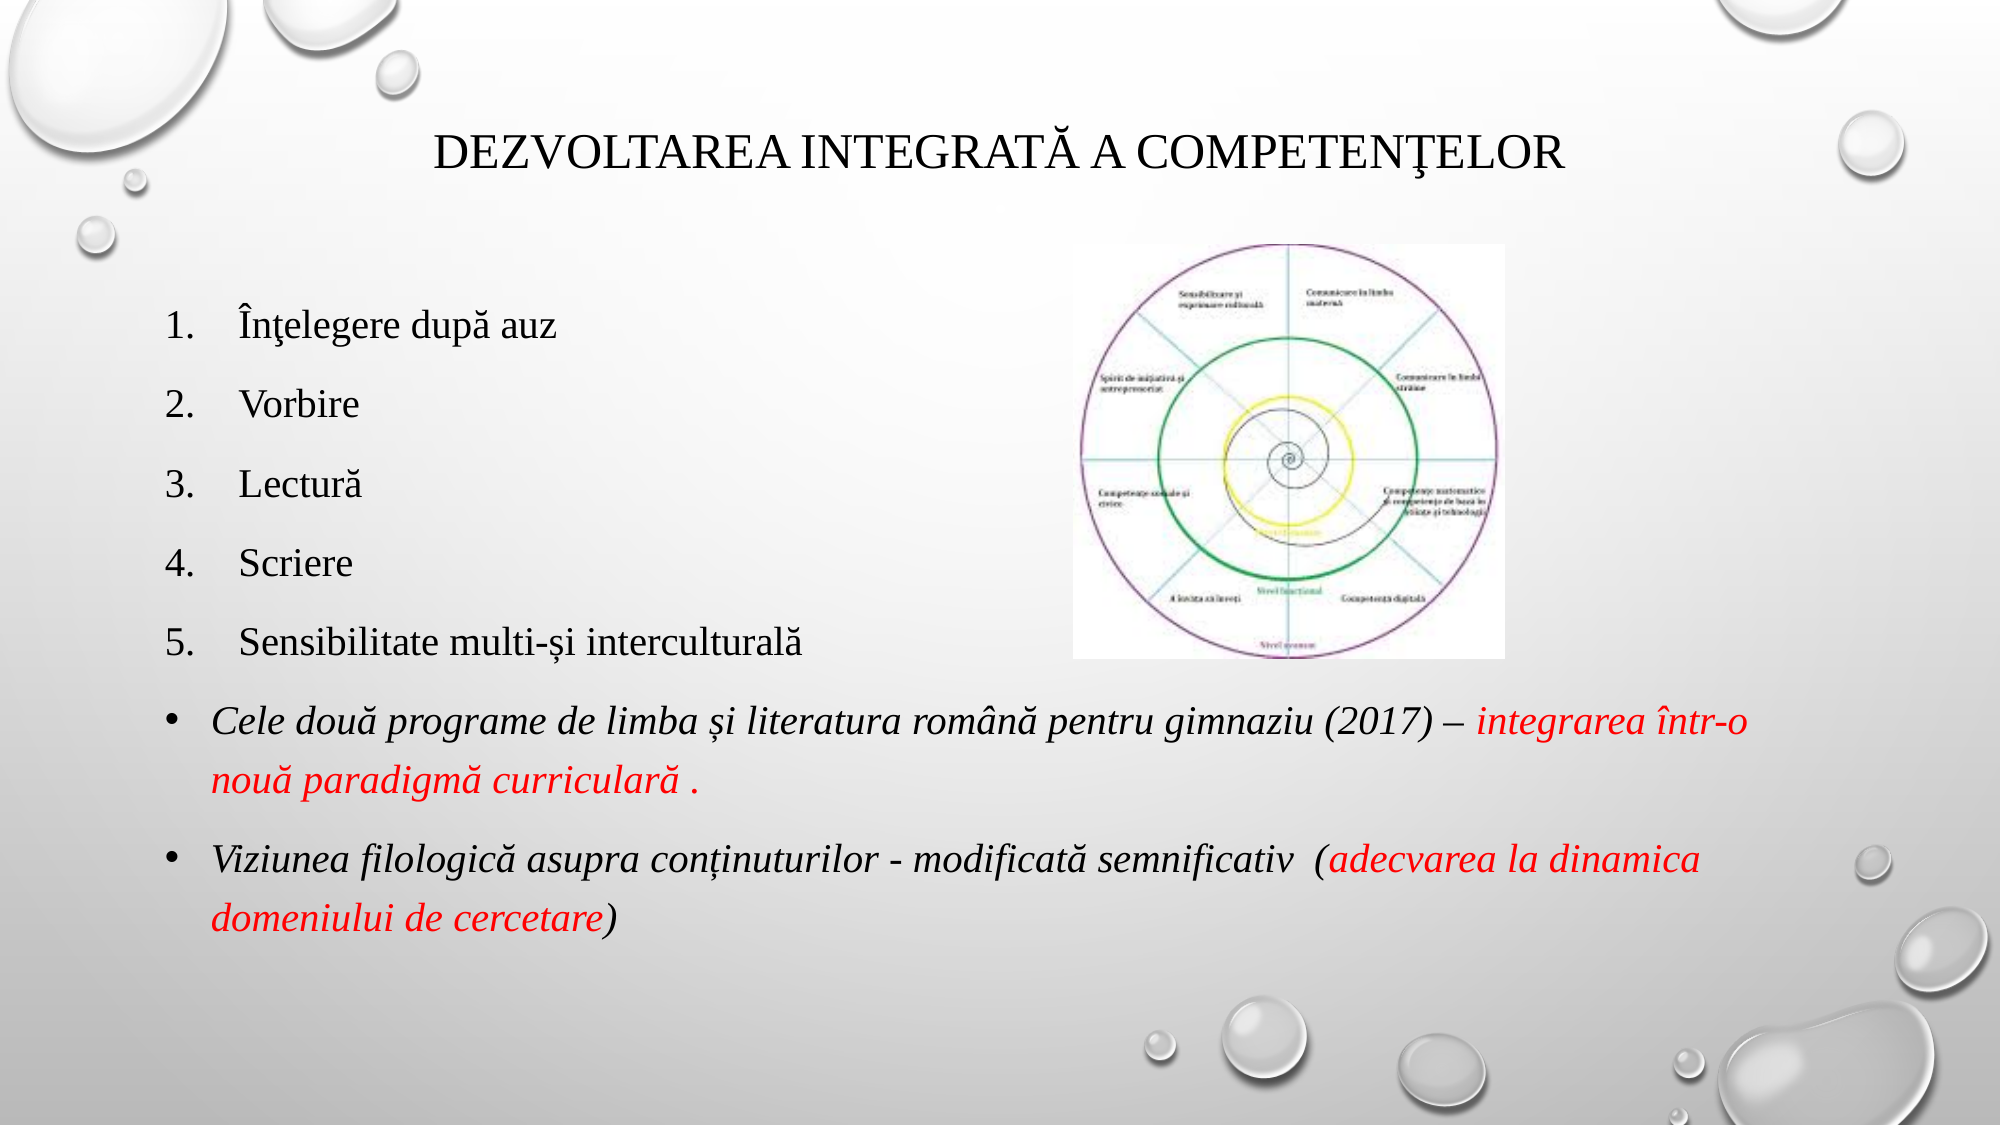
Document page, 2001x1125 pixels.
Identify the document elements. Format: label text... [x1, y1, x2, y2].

title Dezvoltarea integrată a competenţelor [149, 101, 1851, 263]
list Înţelegere după auz Vorbire Lectură Scriere Sensibilitate multi-și interculturală Cele două programe de limba și literatura română pentru gimnaziu (2017) – integrarea într-o nouă paradigmă curriculară . Viziunea filologică asupra conținuturilor - modificată semnificativ (adecvarea la dinamica domeniului de cercetare) [149, 280, 1850, 950]
picture [0, 0, 2000, 1125]
